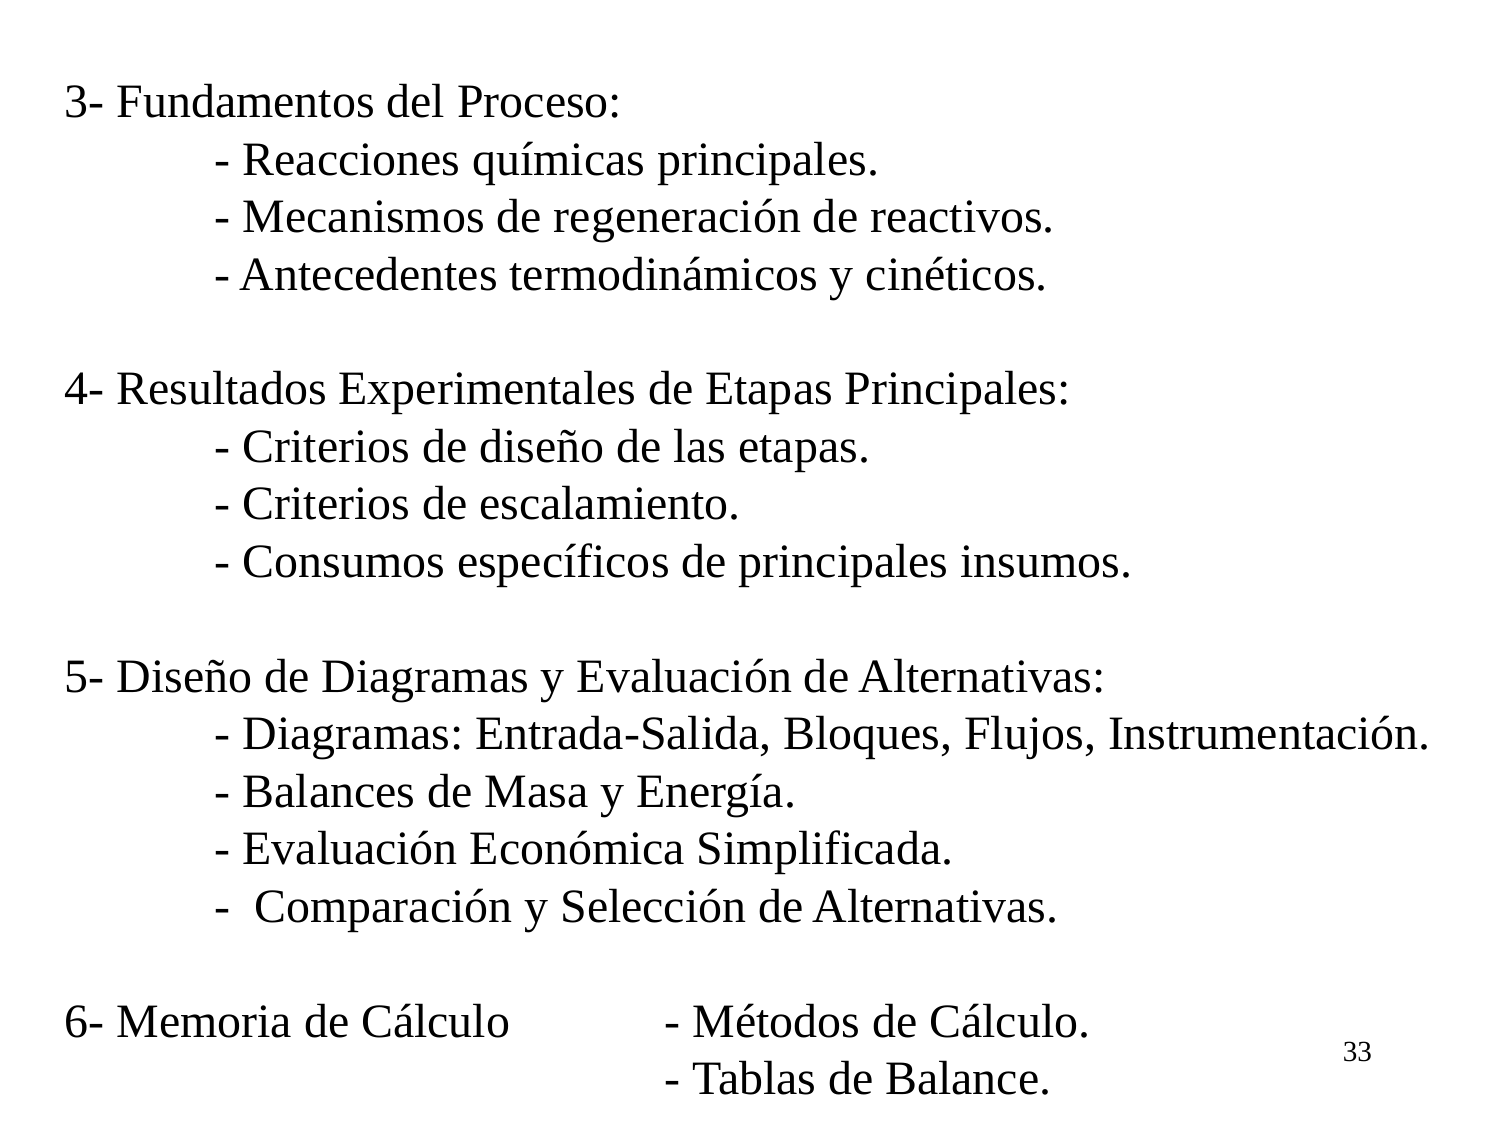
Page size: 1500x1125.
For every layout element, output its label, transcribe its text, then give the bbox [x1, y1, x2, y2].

slide_number 33 [1074, 1024, 1388, 1101]
text_box 3- Fundamentos del Proceso: - Reacciones químicas principales. - Mecanismos de regeneración de reactivos. - Antecedentes termodinámicos y cinéticos. 4- Resultados Experimentales de Etapas Principales: - Criterios de diseño de las etapas. - Criterios de escalamiento. - Consumos específicos de principales insumos. 5- Diseño de Diagramas y Evaluación de Alternativas: - Diagramas: Entrada-Salida, Bloques, Flujos, Instrumentación. - Balances de Masa y Energía. - Evaluación Económica Simplificada. - Comparación y Selección de Alternativas. 6- Memoria de Cálculo - Métodos de Cálculo. - Tablas de Balance. [49, 62, 1463, 1112]
